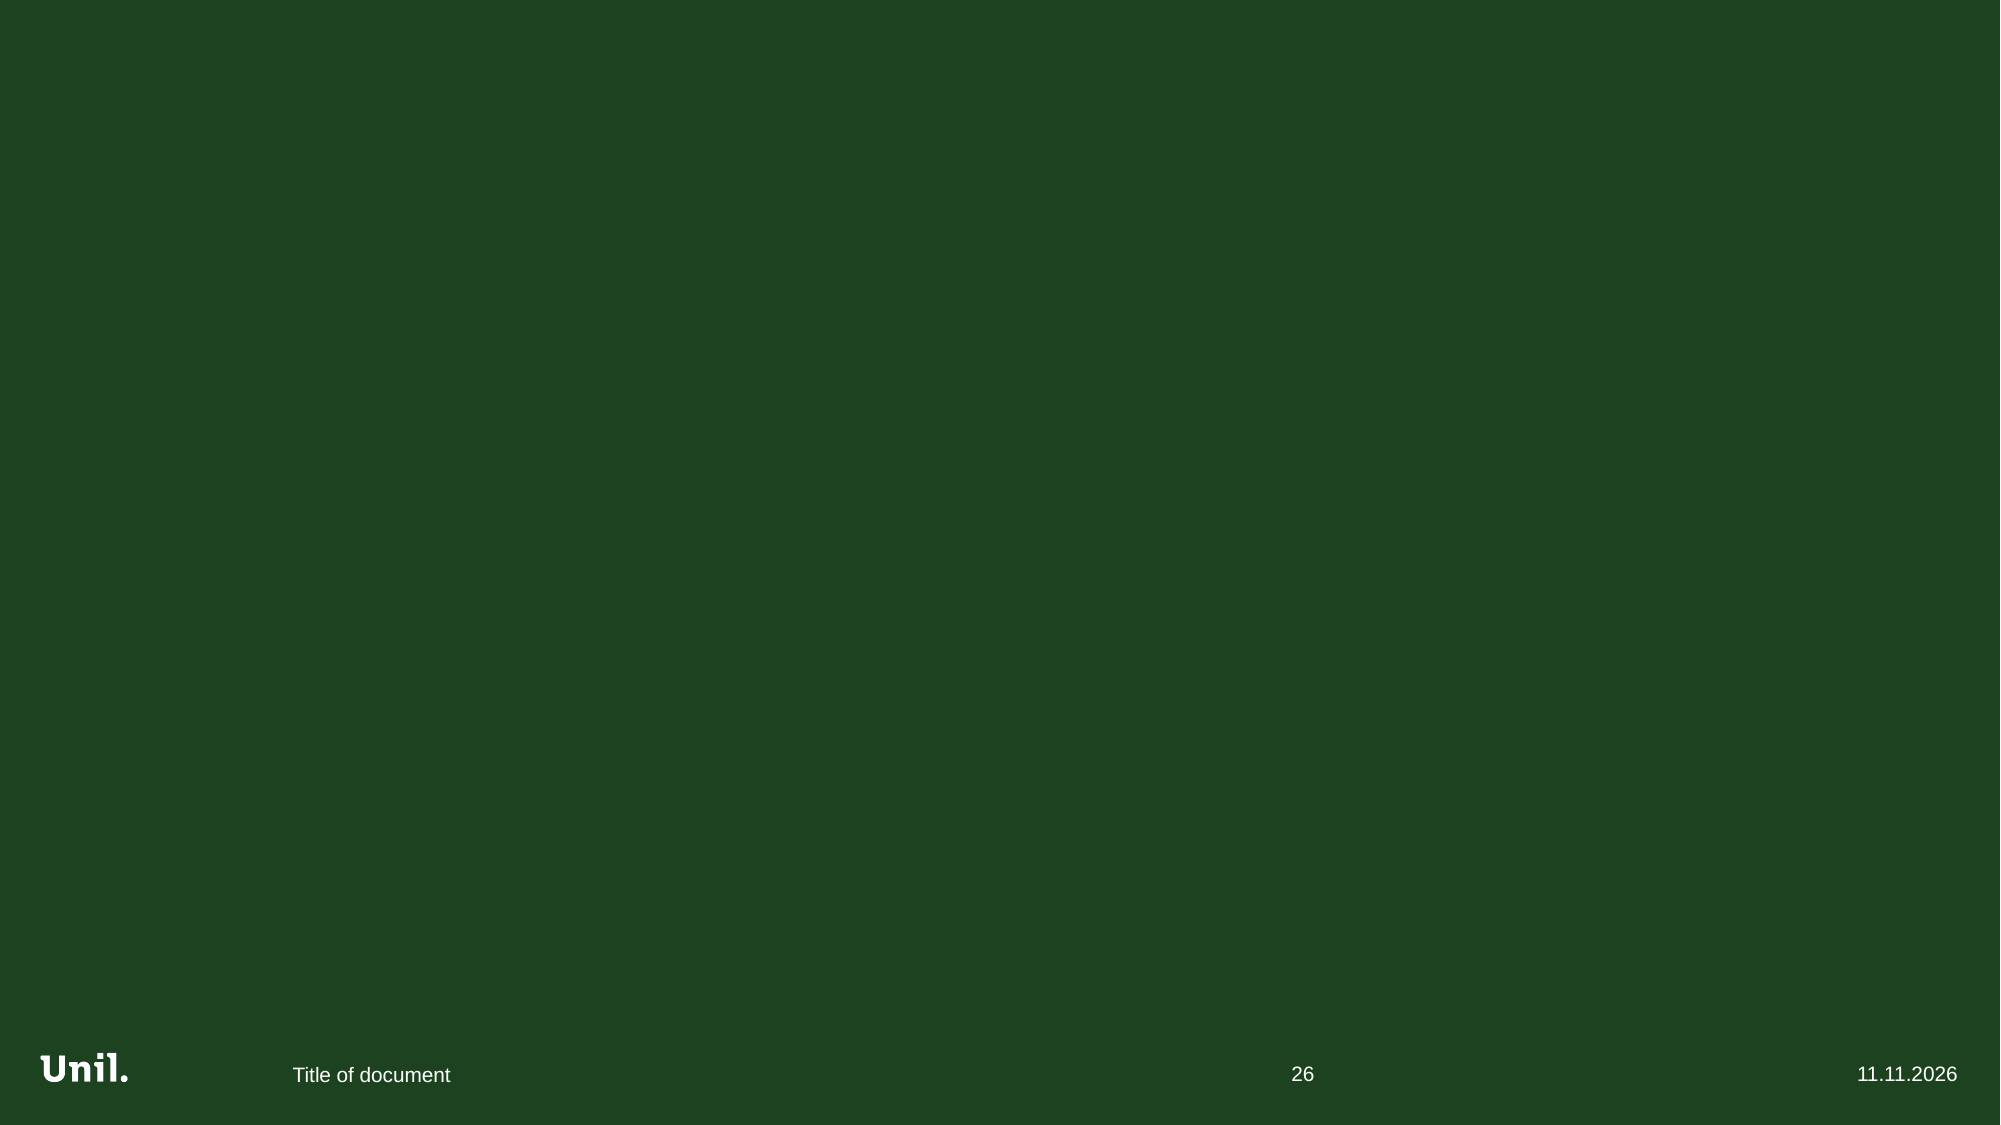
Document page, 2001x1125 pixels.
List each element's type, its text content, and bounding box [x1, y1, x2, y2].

picture [27, 1042, 141, 1095]
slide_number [1789, 1026, 1958, 1086]
slide_number 26 [1250, 1037, 1355, 1086]
footer Title of document [292, 1011, 1048, 1087]
